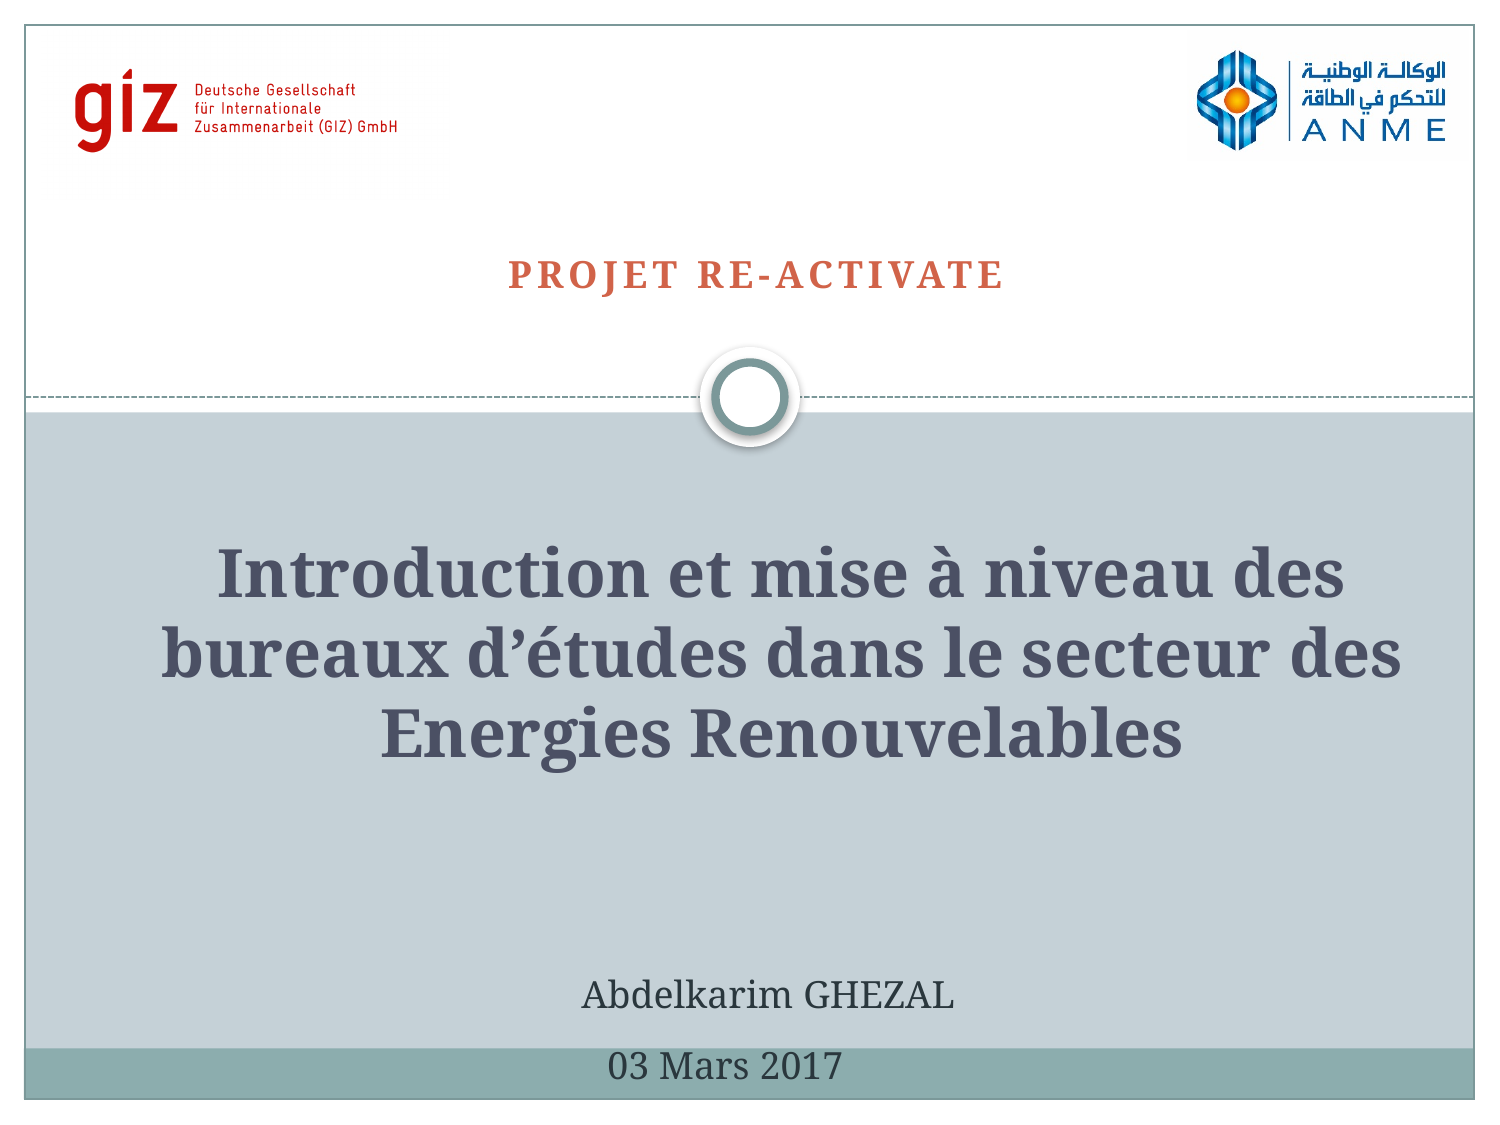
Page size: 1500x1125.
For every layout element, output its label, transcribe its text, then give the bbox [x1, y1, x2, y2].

subtitle Projet RE-ACTIVATE [230, 243, 1281, 350]
title Introduction et mise à niveau des bureaux d’études dans le secteur des Energies Renouvelables [64, 727, 1500, 858]
picture [1186, 30, 1469, 161]
picture [40, 30, 450, 200]
text_box Abdelkarim GHEZAL [566, 964, 970, 1024]
text_box 03 Mars 2017 [592, 1034, 859, 1095]
